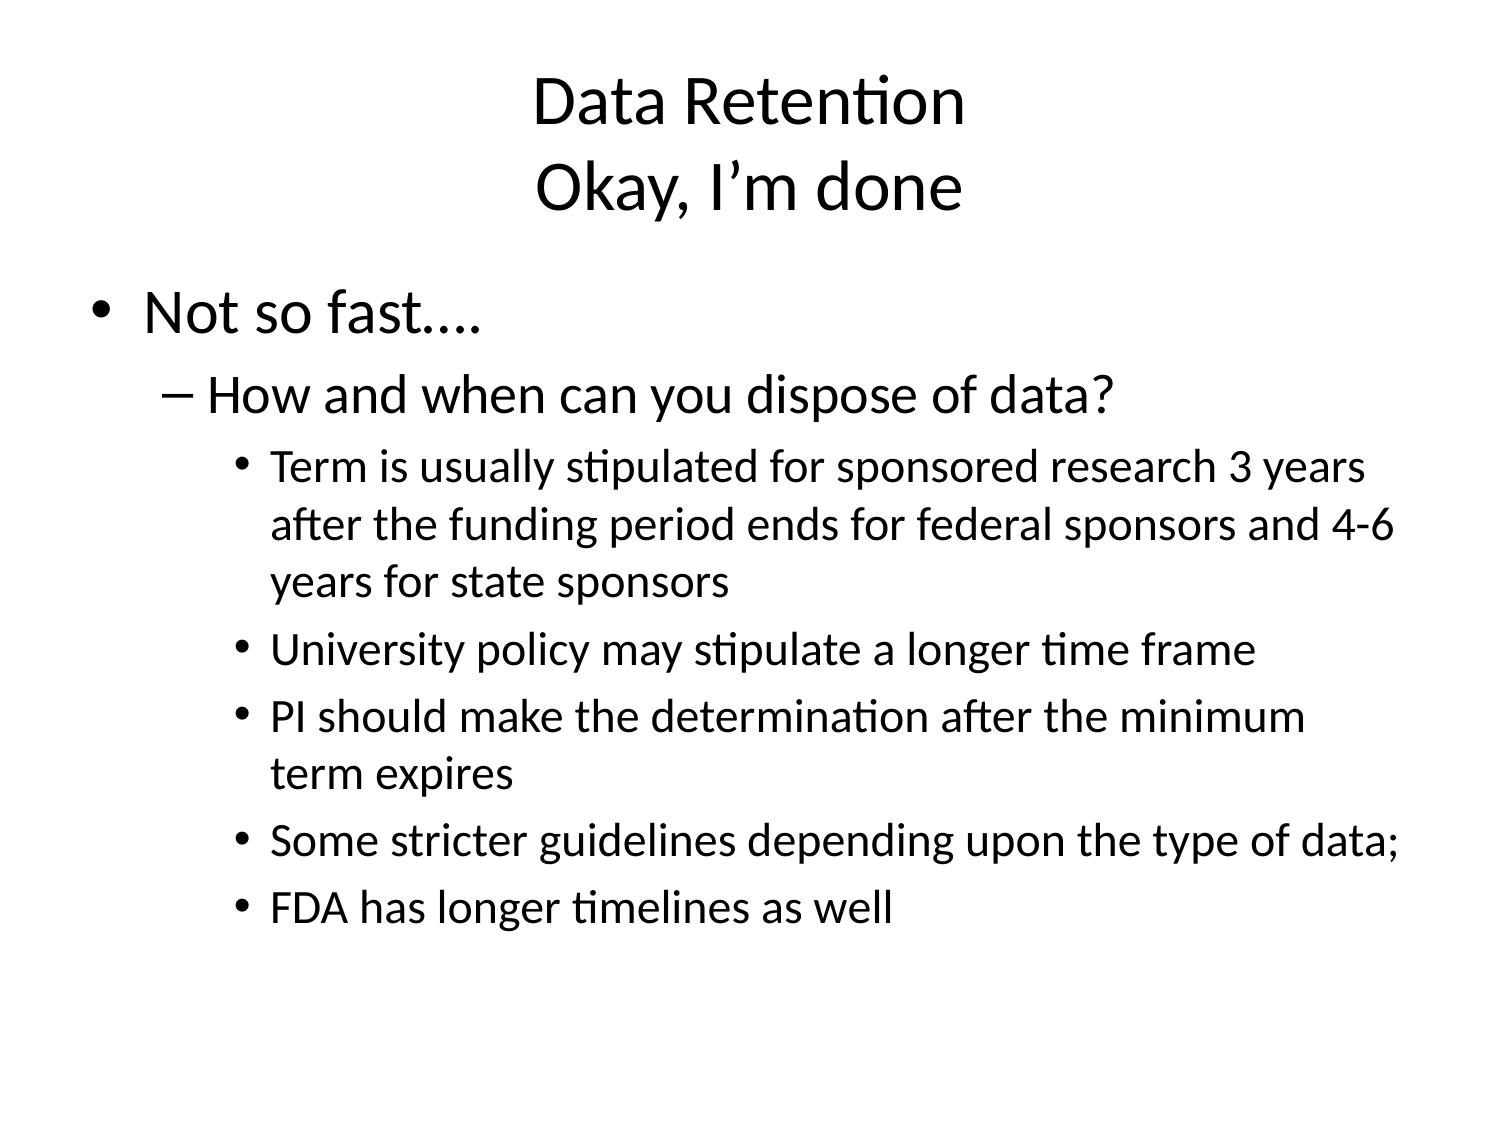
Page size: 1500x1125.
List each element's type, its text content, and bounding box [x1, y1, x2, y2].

list Not so fast…. How and when can you dispose of data? Term is usually stipulated for sponsored research 3 years after the funding period ends for federal sponsors and 4-6 years for state sponsors University policy may stipulate a longer time frame PI should make the determination after the minimum term expires Some stricter guidelines depending upon the type of data; FDA has longer timelines as well [75, 262, 1425, 1005]
title Data Retention Okay, I’m done [75, 45, 1425, 233]
